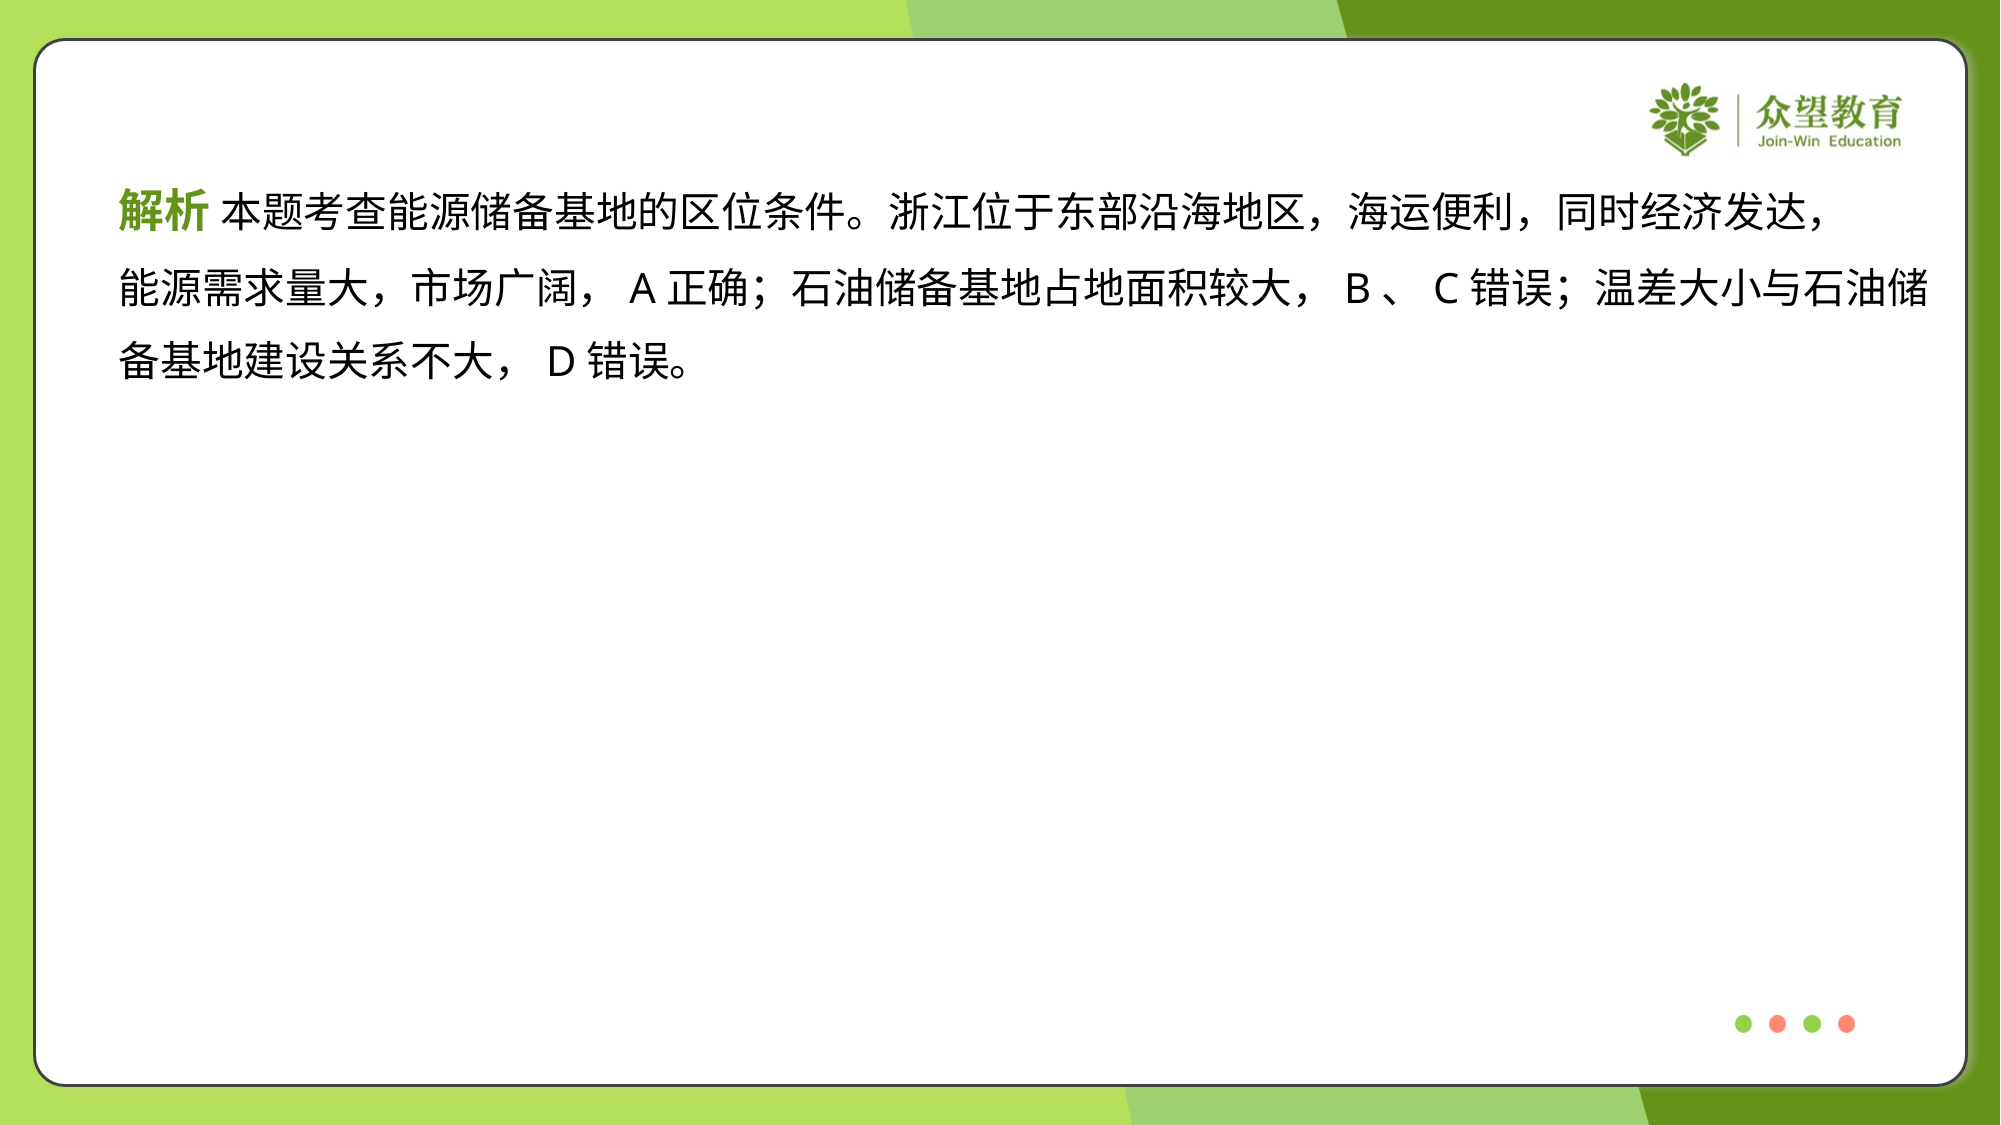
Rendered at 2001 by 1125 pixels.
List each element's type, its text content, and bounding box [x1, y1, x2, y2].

text_box 解析 本题考查能源储备基地的区位条件。浙江位于东部沿海地区，海运便利，同时经济发达， 能源需求量大，市场广阔，A正确；石油储备基地占地面积较大，B、C错误；温差大小与石油储 备基地建设关系不大，D错误。 [118, 159, 1883, 377]
picture [0, 0, 2000, 1125]
